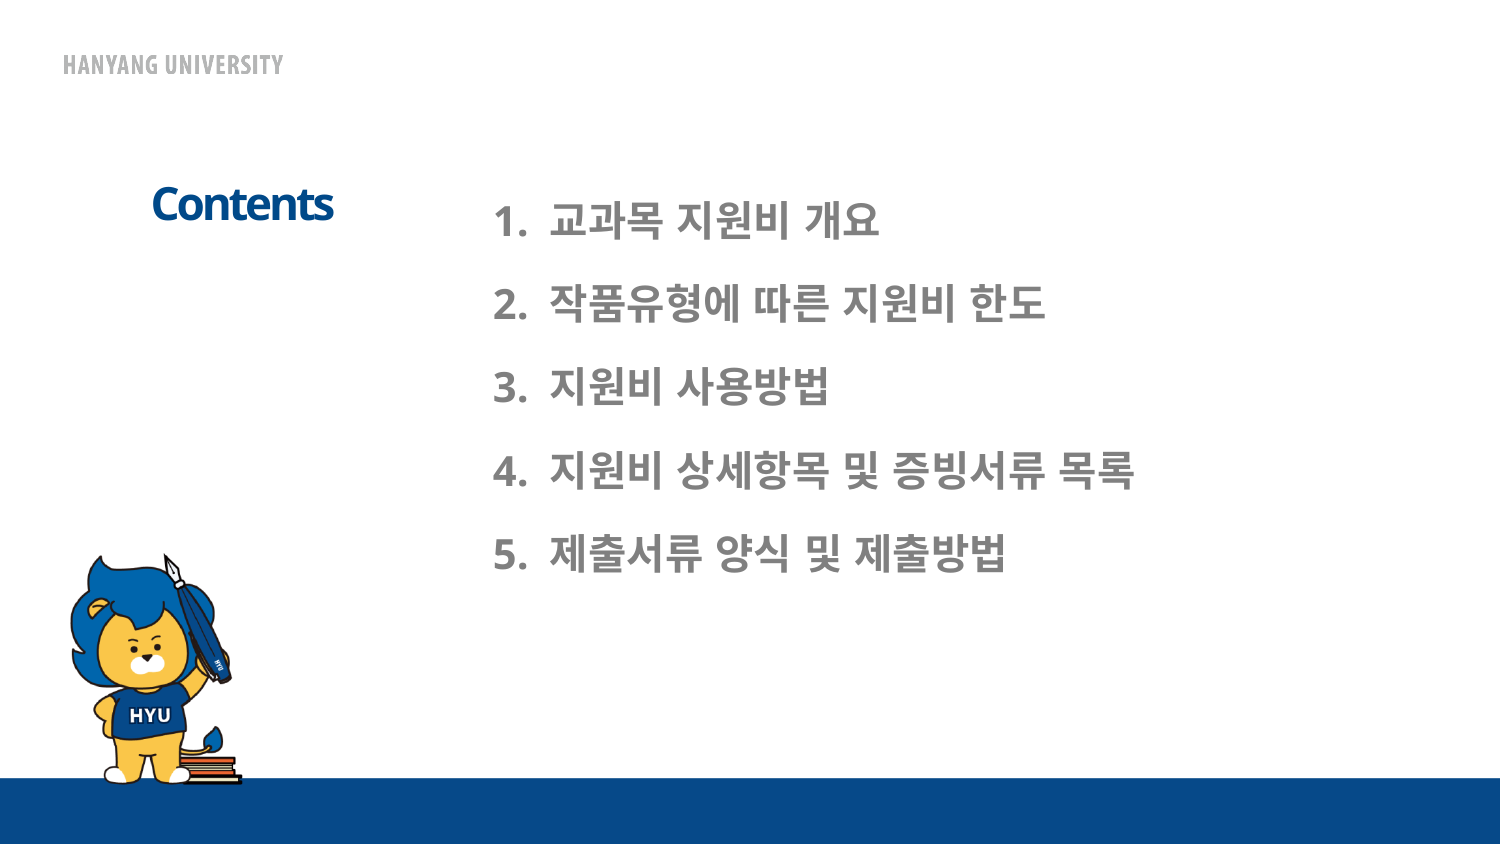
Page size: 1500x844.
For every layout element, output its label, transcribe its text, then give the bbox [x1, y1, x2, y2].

picture [0, 0, 1500, 844]
text_box 1. 교과목 지원비 개요 2. 작품유형에 따른 지원비 한도 3. 지원비 사용방법 4. 지원비 상세항목 및 증빙서류 목록 5. 제출서류 양식 및 제출방법 [478, 161, 1282, 585]
